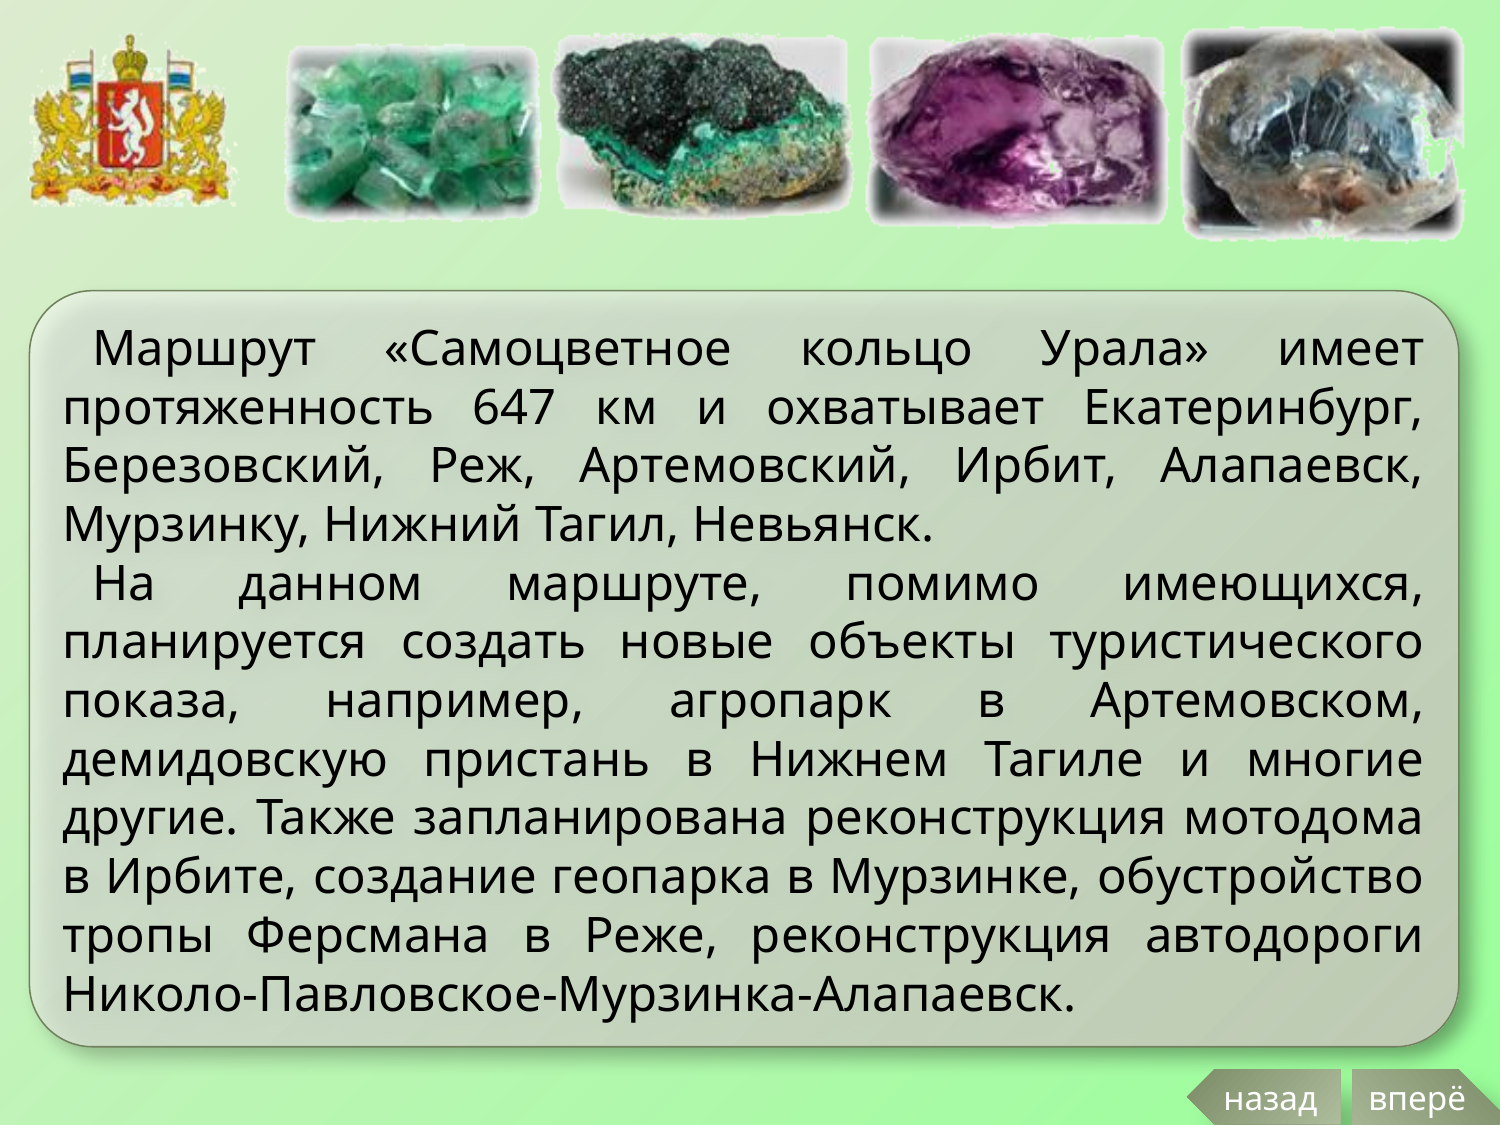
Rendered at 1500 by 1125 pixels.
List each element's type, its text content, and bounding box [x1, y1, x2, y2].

text_box Маршрут «Самоцветное кольцо Урала» имеет протяженность 647 км и охватывает Екатеринбург, Березовский, Реж, Артемовский, Ирбит, Алапаевск, Мурзинку, Нижний Тагил, Невьянск. На данном маршруте, помимо имеющихся, планируется создать новые объекты туристического показа, например, агропарк в Артемовском, демидовскую пристань в Нижнем Тагиле и многие другие. Также запланирована реконструкция мотодома в Ирбите, создание геопарка в Мурзинке, обустройство тропы Ферсмана в Реже, реконструкция автодороги Николо-Павловское-Мурзинка-Алапаевск. [28, 289, 1460, 1048]
text_box вперёд [1352, 1069, 1500, 1125]
picture [0, 0, 1500, 244]
text_box назад [1186, 1069, 1341, 1125]
